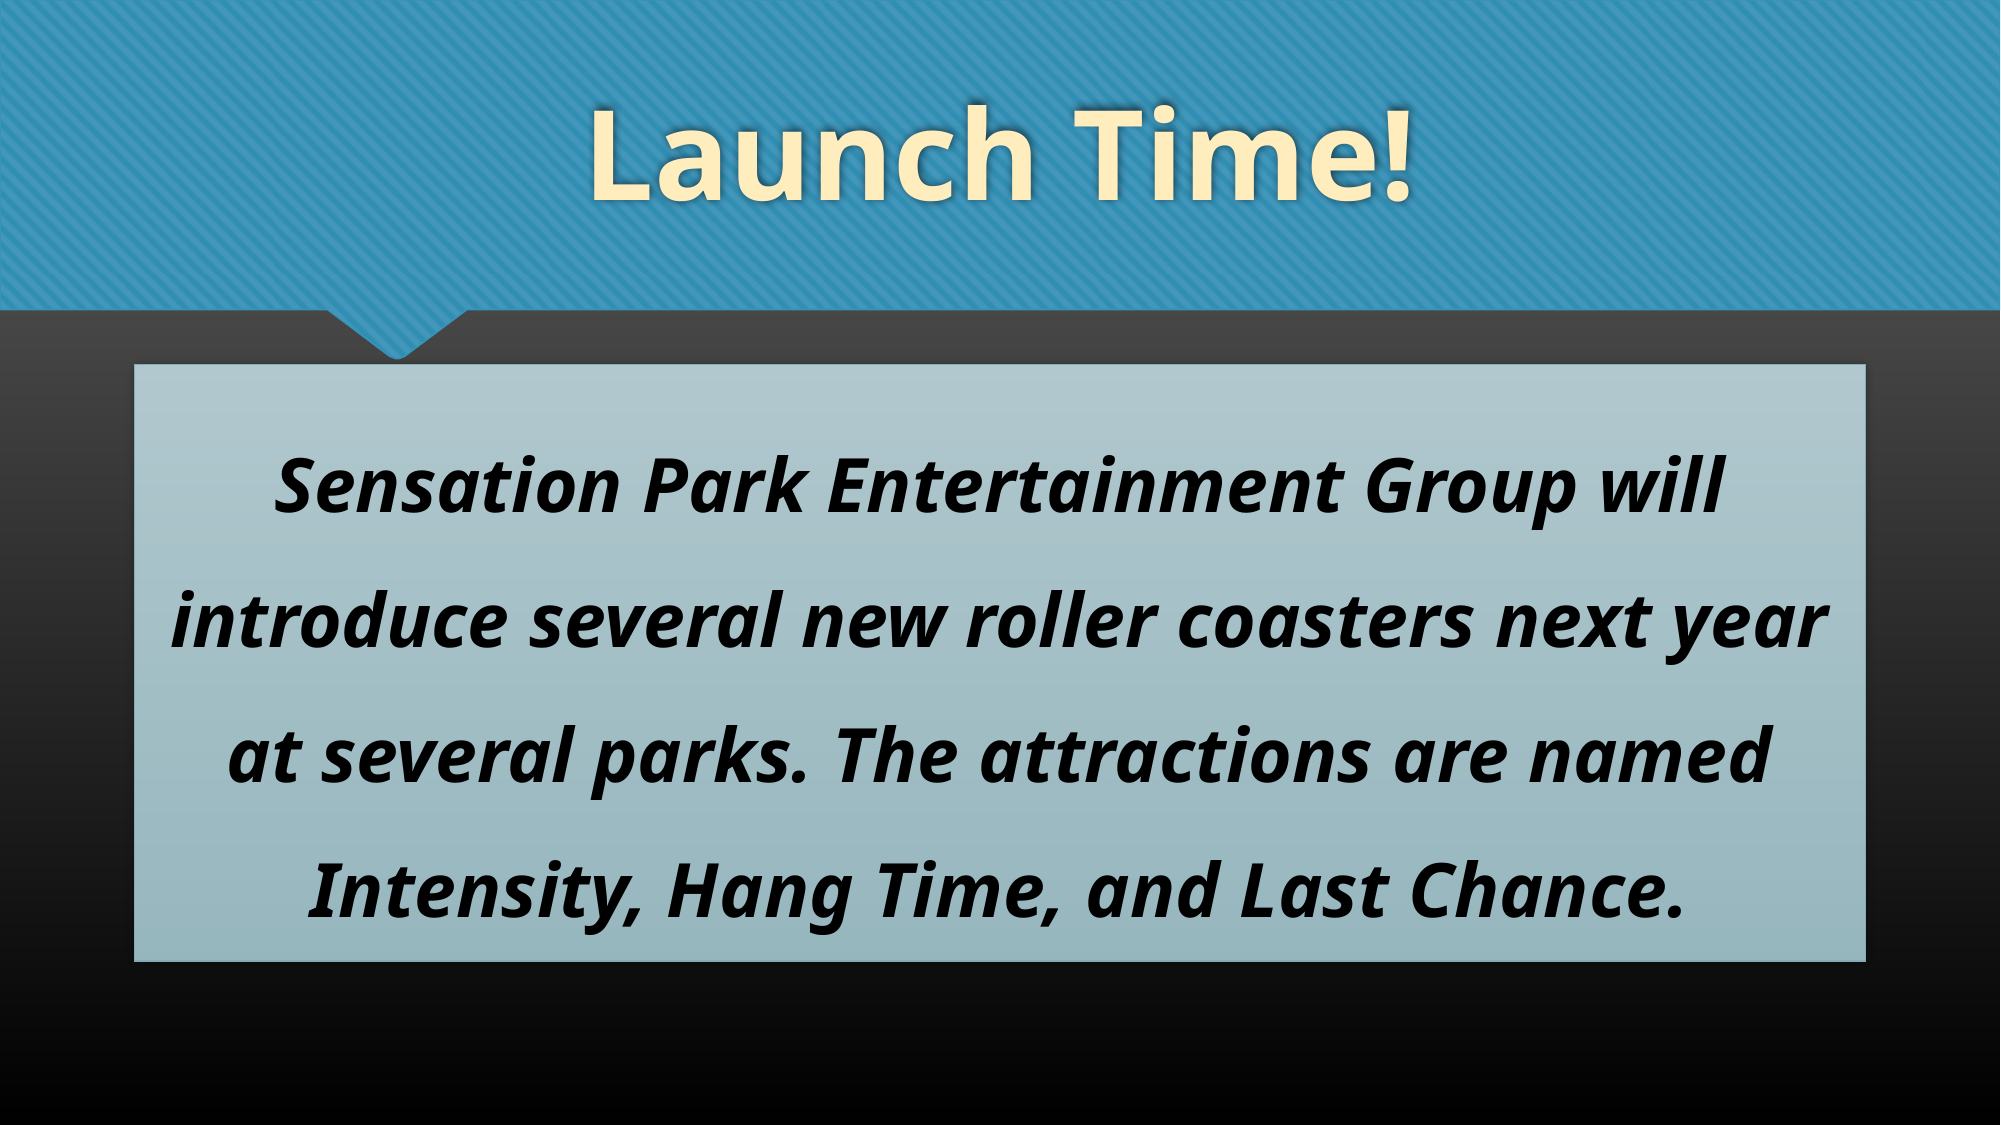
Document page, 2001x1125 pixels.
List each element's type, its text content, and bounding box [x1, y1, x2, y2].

title Launch Time! [132, 73, 1868, 233]
list Sensation Park Entertainment Group will introduce several new roller coasters next year at several parks. The attractions are named Intensity, Hang Time, and Last Chance. [134, 364, 1866, 962]
